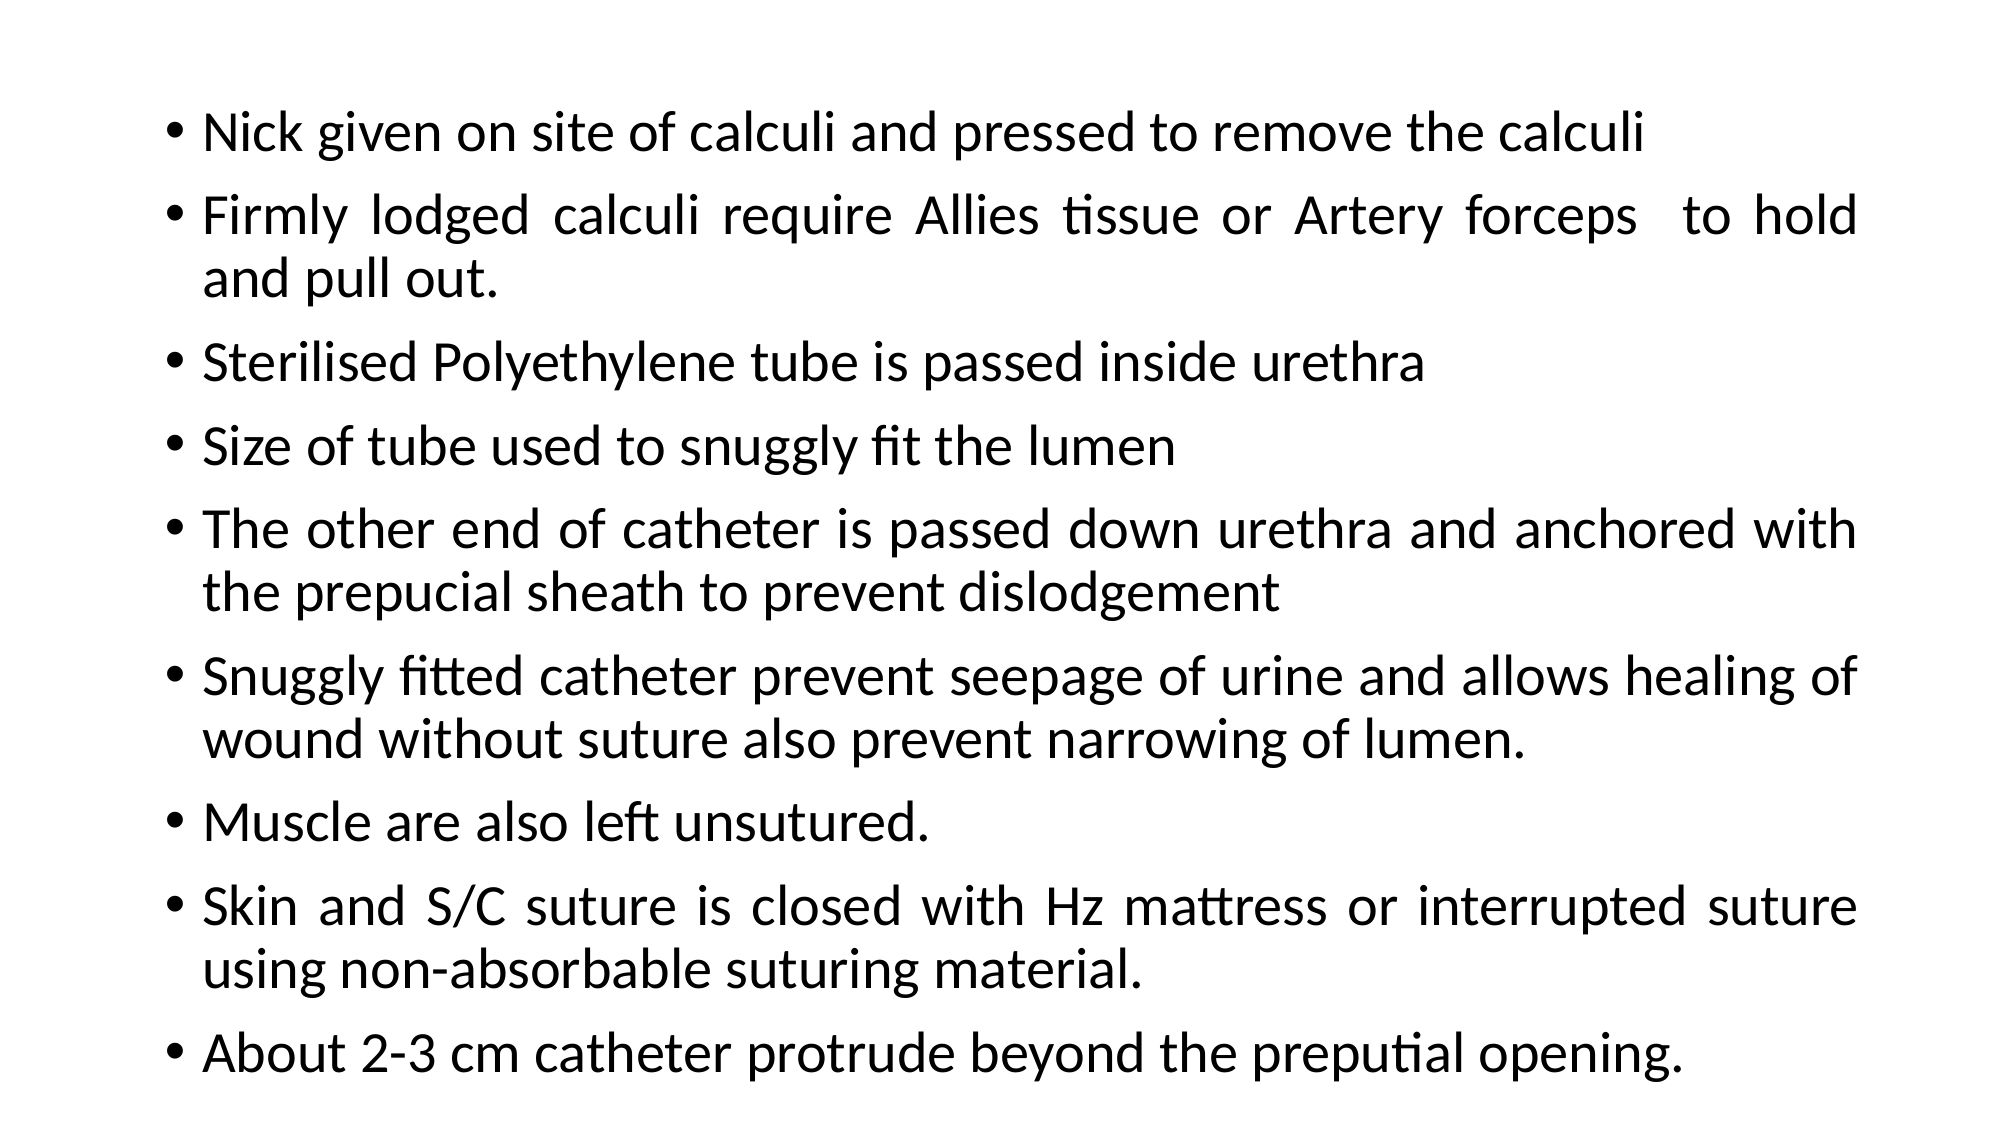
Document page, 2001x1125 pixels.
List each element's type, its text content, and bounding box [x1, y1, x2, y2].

list Nick given on site of calculi and pressed to remove the calculi Firmly lodged calculi require Allies tissue or Artery forceps to hold and pull out. Sterilised Polyethylene tube is passed inside urethra Size of tube used to snuggly fit the lumen The other end of catheter is passed down urethra and anchored with the prepucial sheath to prevent dislodgement Snuggly fitted catheter prevent seepage of urine and allows healing of wound without suture also prevent narrowing of lumen. Muscle are also left unsutured. Skin and S/C suture is closed with Hz mattress or interrupted suture using non-absorbable suturing material. About 2-3 cm catheter protrude beyond the preputial opening. [149, 93, 1875, 1106]
